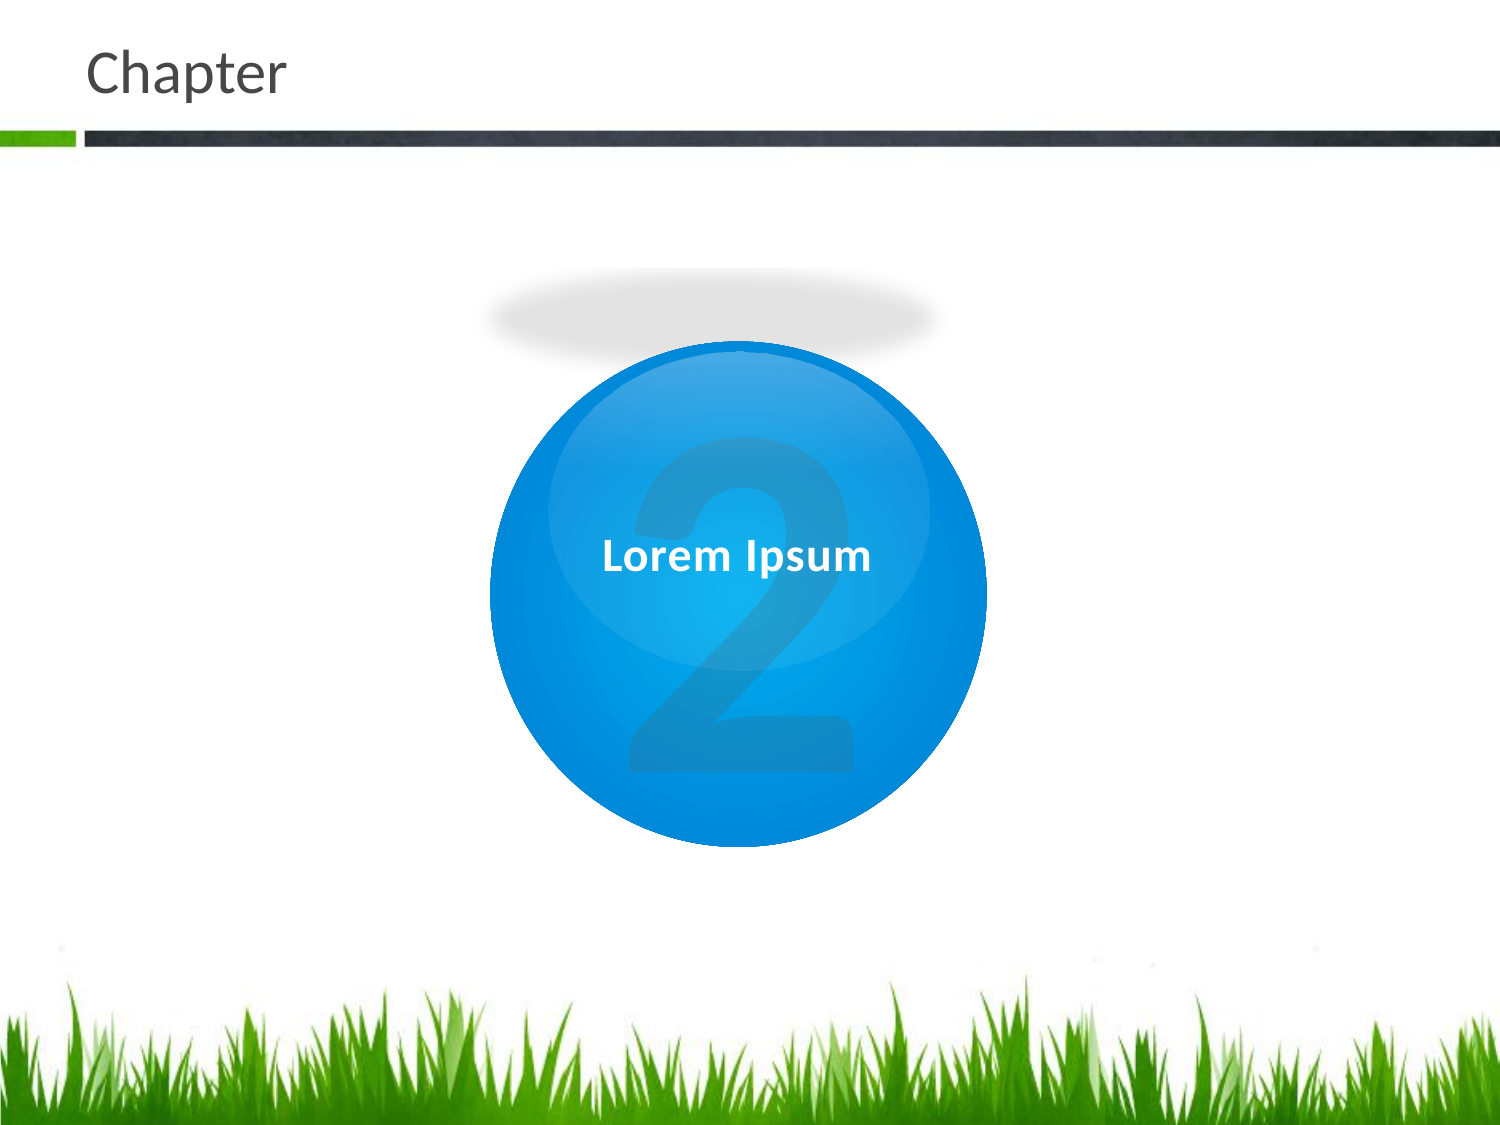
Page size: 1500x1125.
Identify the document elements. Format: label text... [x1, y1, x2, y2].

picture [0, 0, 1500, 1125]
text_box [490, 254, 987, 859]
title Chapter [71, 12, 1450, 125]
